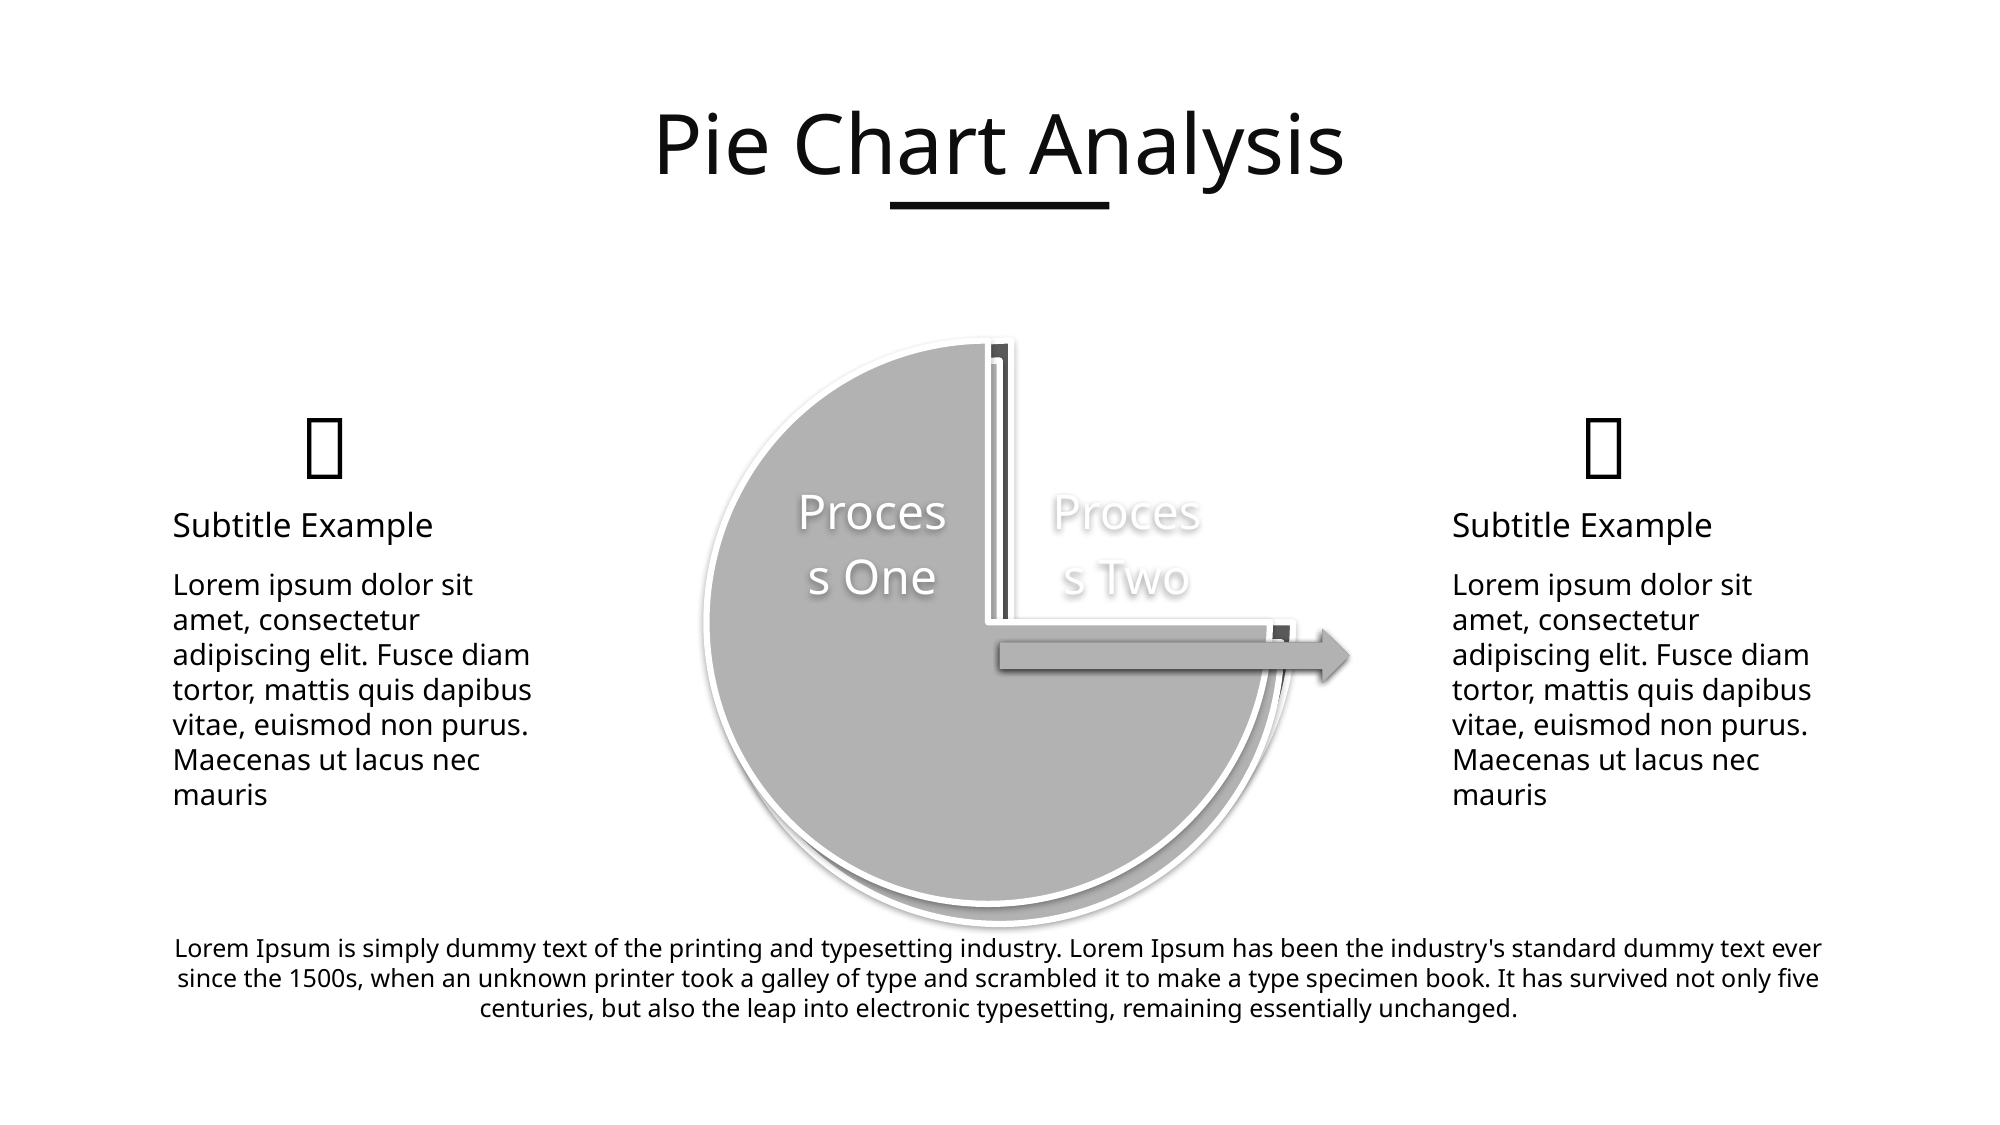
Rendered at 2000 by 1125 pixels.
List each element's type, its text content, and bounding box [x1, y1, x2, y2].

text_box  [1564, 386, 1717, 525]
text_box Pie Chart Analysis [0, 96, 2000, 187]
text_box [649, 249, 1350, 921]
text_box [888, 200, 1111, 211]
text_box Lorem ipsum dolor sit amet, consectetur adipiscing elit. Fusce diam tortor, mattis quis dapibus vitae, euismod non purus. Maecenas ut lacus nec mauris [157, 559, 563, 813]
text_box Lorem Ipsum is simply dummy text of the printing and typesetting industry. Lorem Ipsum has been the industry's standard dummy text ever since the 1500s, when an unknown printer took a galley of type and scrambled it to make a type specimen book. It has survived not only five centuries, but also the leap into electronic typesetting, remaining essentially unchanged. [156, 932, 1843, 1023]
text_box Subtitle Example [157, 496, 563, 541]
text_box  [284, 386, 438, 525]
text_box Lorem ipsum dolor sit amet, consectetur adipiscing elit. Fusce diam tortor, mattis quis dapibus vitae, euismod non purus. Maecenas ut lacus nec mauris [1437, 559, 1842, 813]
text_box Subtitle Example [1437, 496, 1842, 541]
